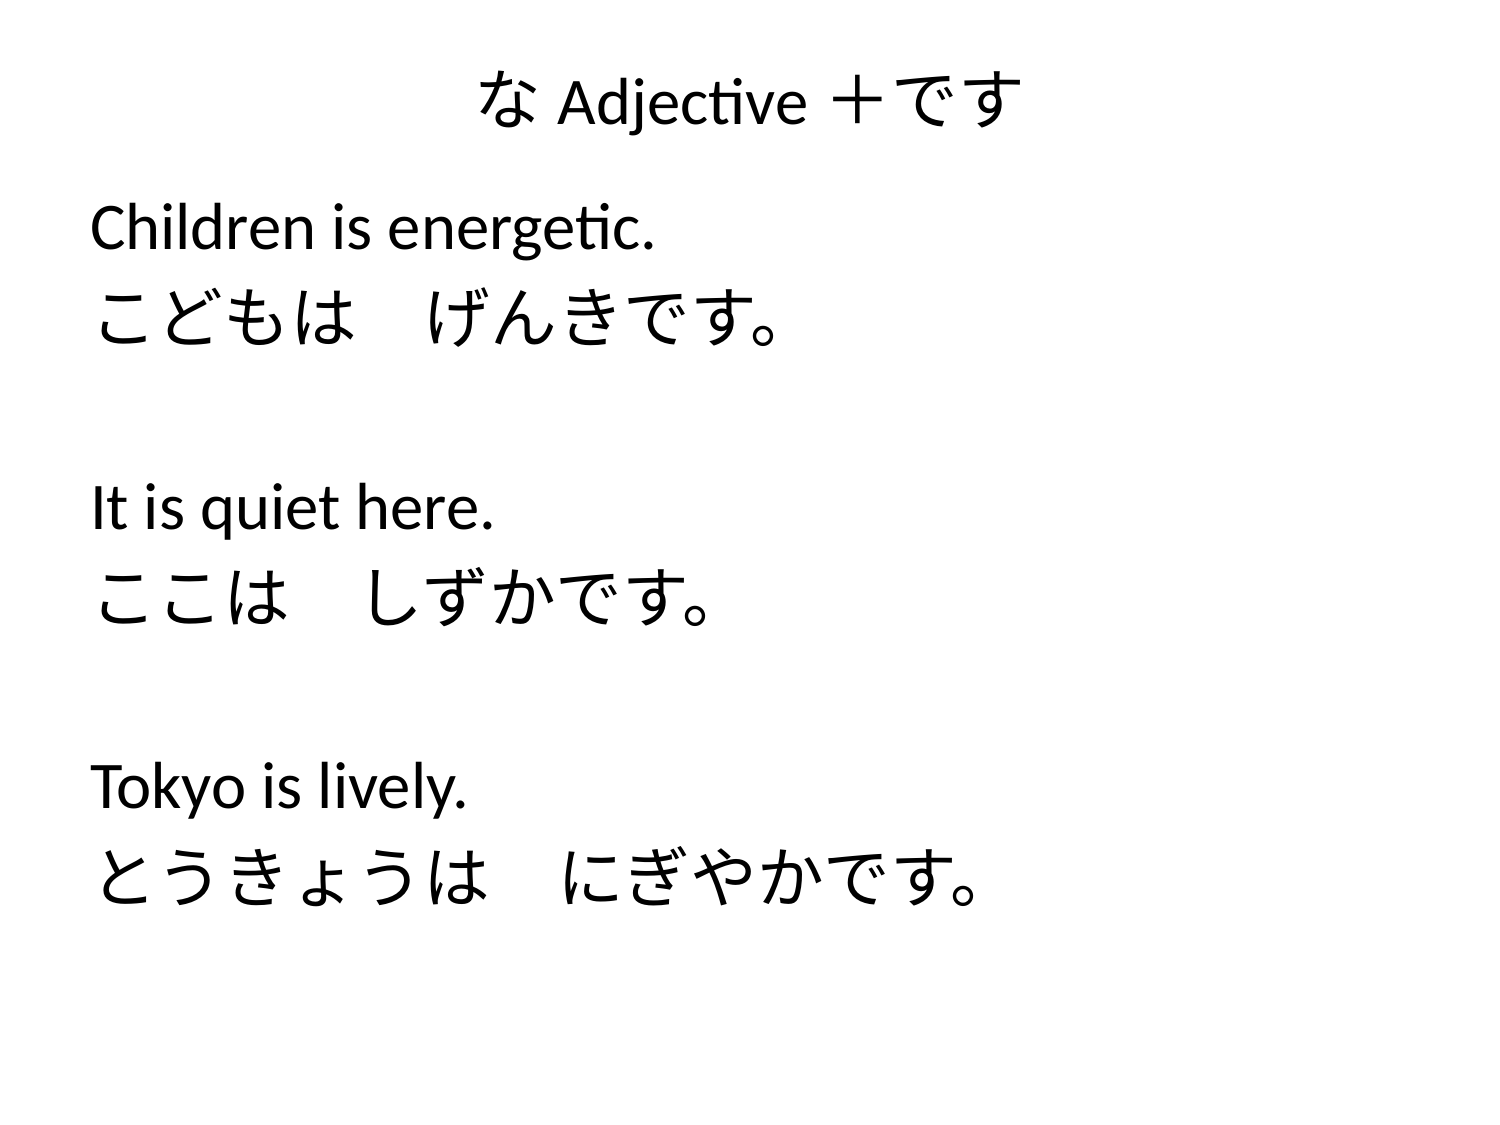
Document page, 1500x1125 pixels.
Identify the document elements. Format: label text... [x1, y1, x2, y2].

title なAdjective＋です [75, 45, 1425, 150]
list Children is energetic. こどもは げんきです。 It is quiet here. ここは しずかです。 Tokyo is lively. とうきょうは にぎやかです。 [75, 174, 1425, 1005]
